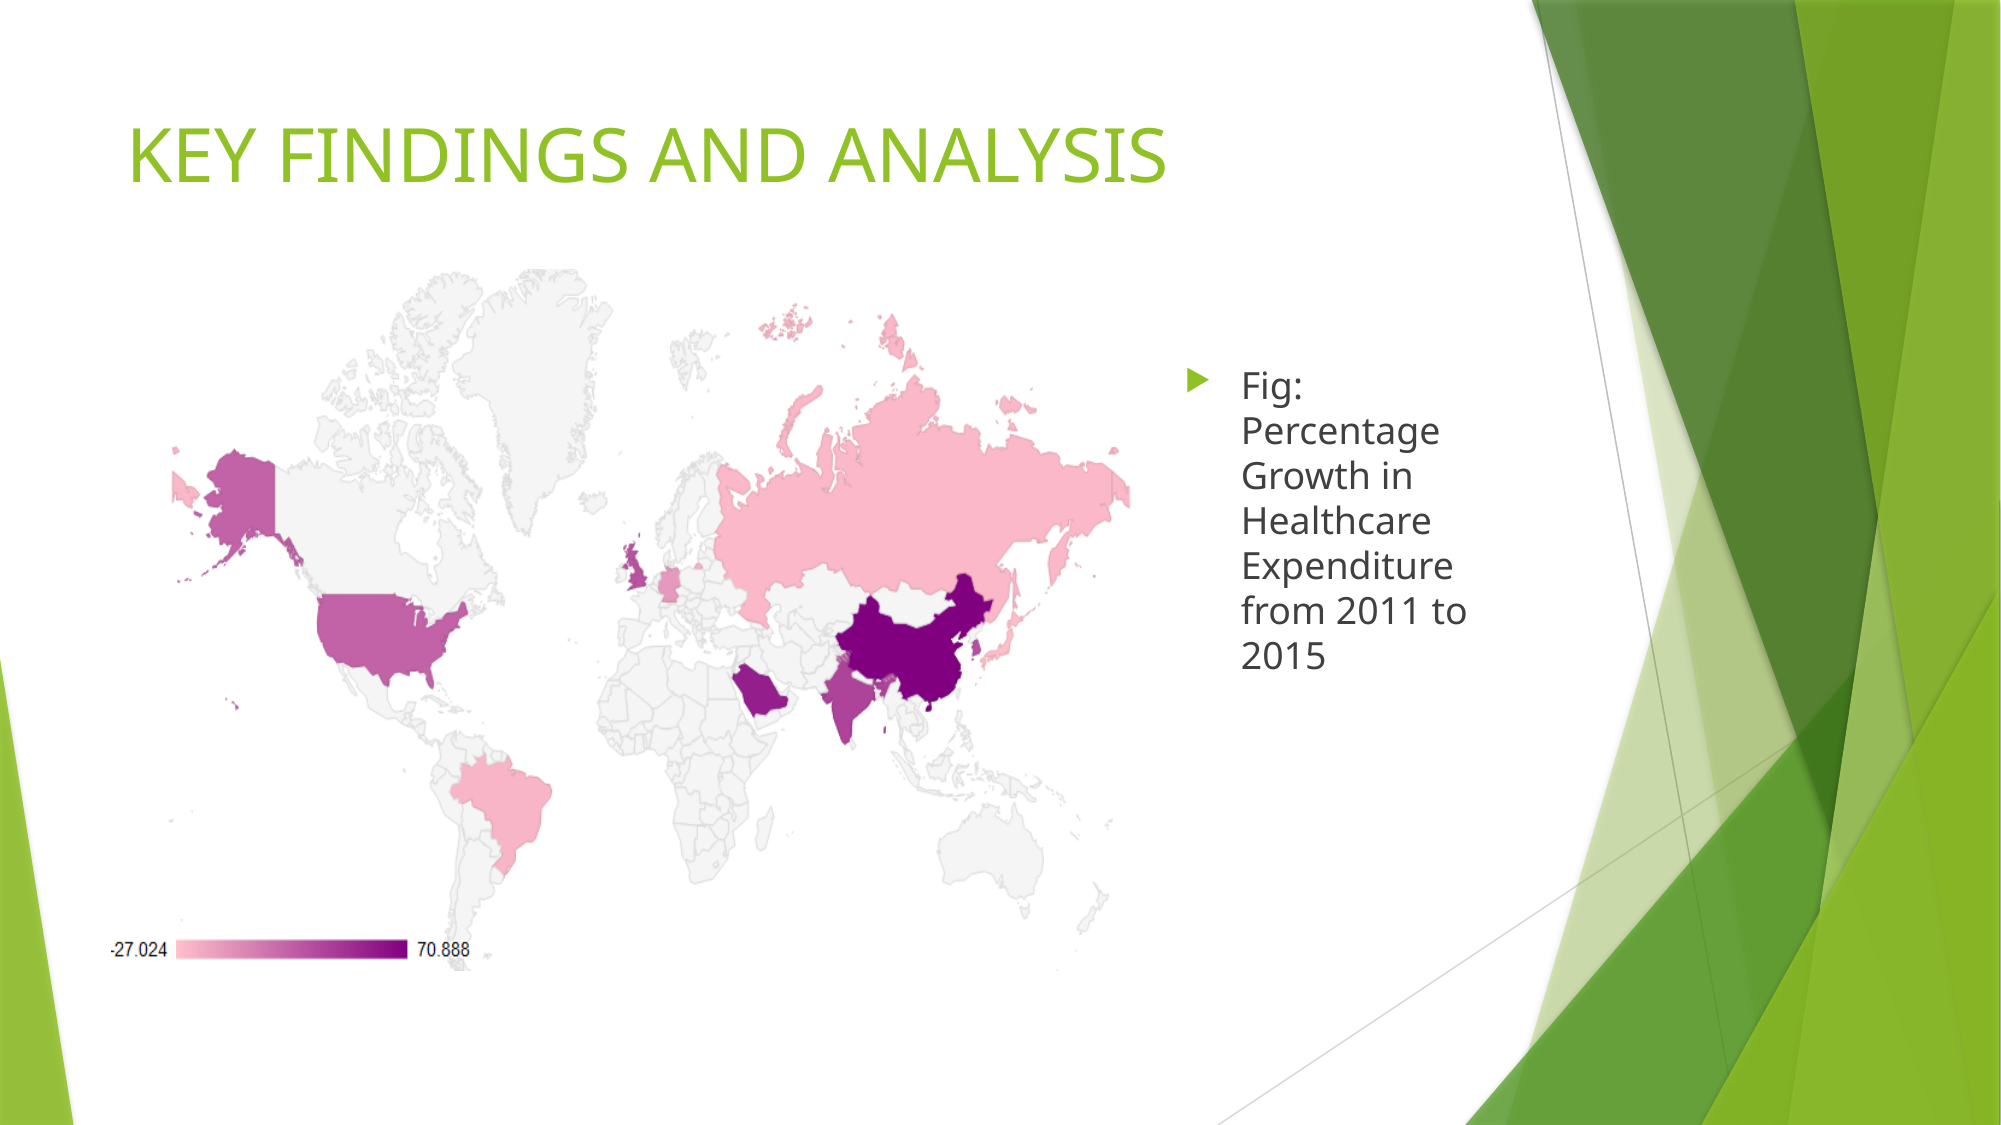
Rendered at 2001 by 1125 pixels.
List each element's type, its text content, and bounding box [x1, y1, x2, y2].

list Fig: Percentage Growth in Healthcare Expenditure from 2011 to 2015 [1169, 354, 1521, 992]
title KEY FINDINGS AND ANALYSIS [111, 99, 1522, 317]
picture [110, 268, 1150, 972]
